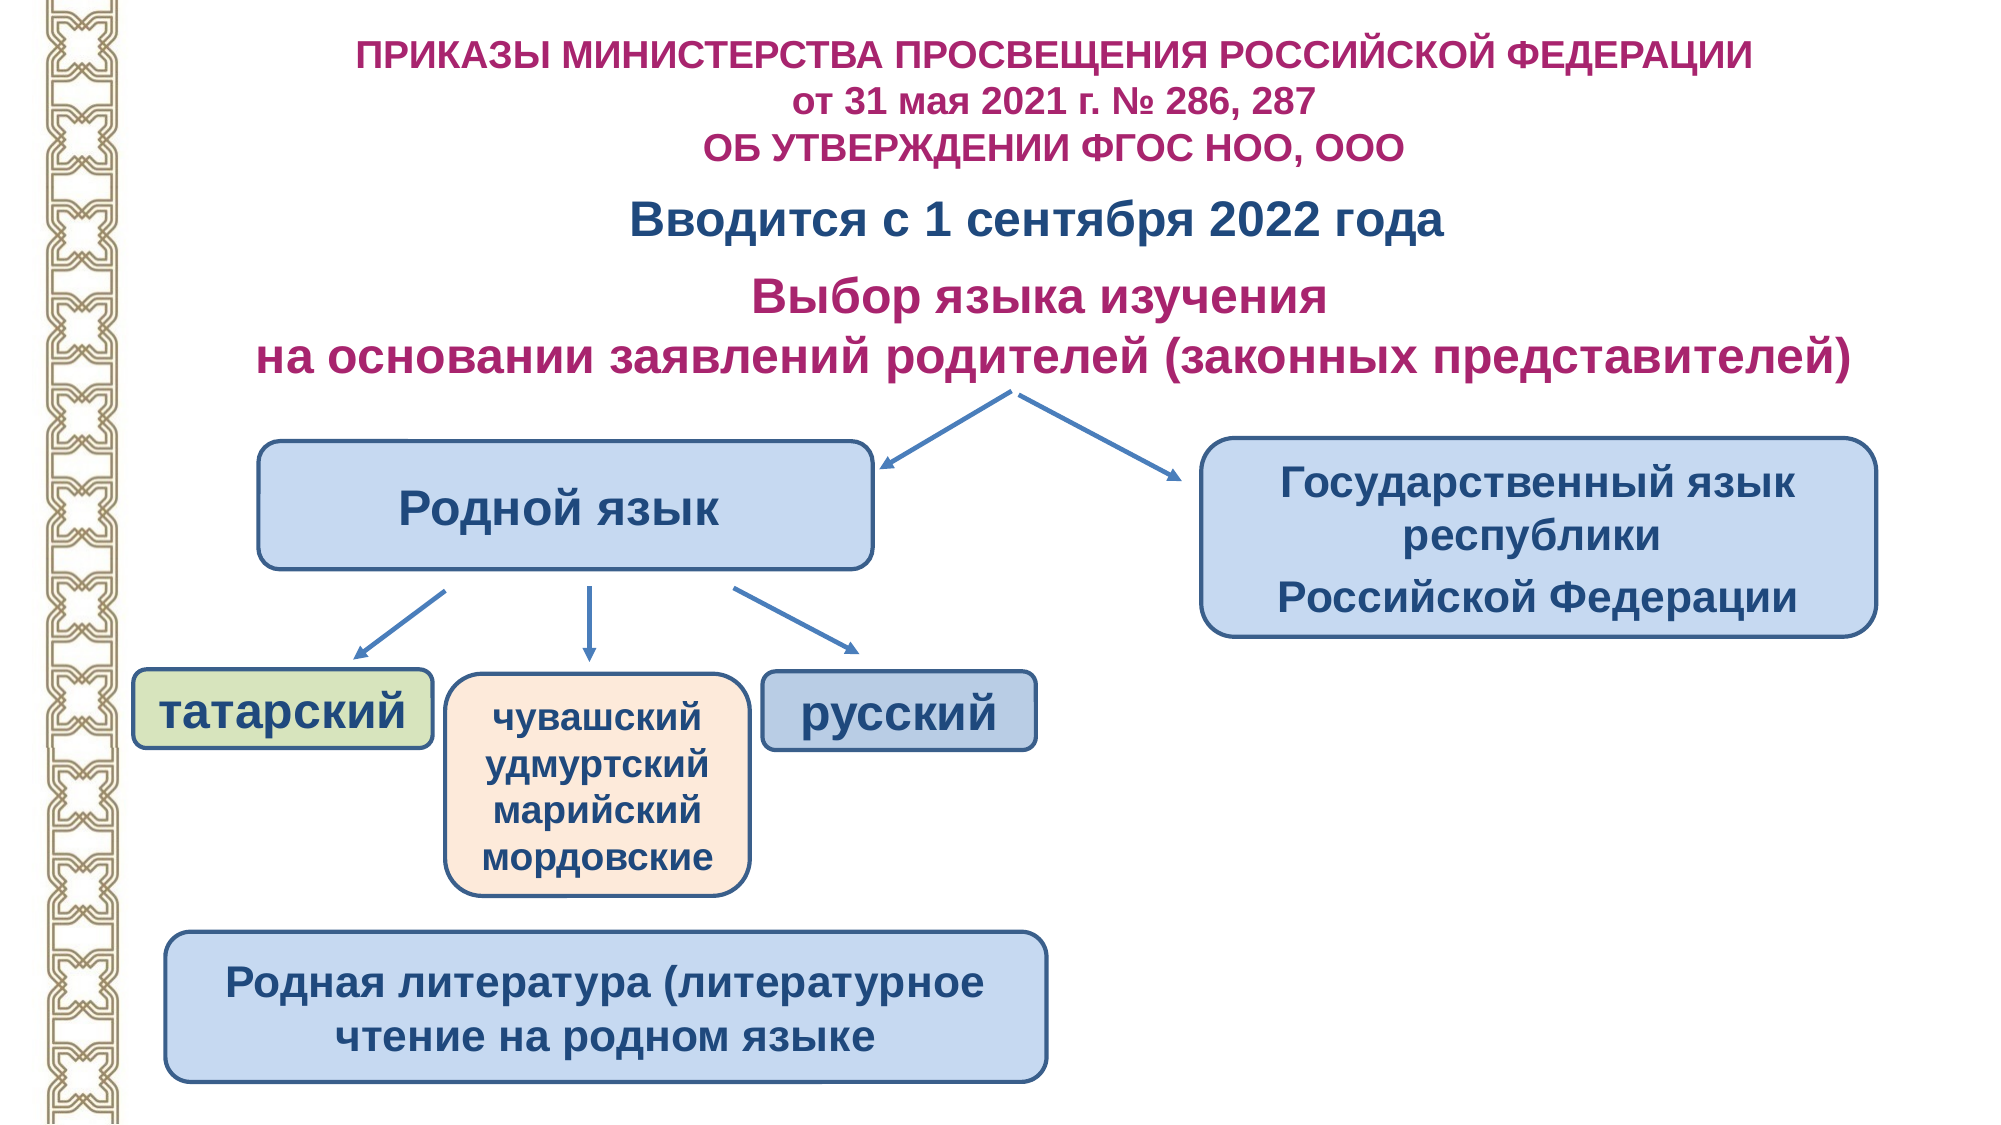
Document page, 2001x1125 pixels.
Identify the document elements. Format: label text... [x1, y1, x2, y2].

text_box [1018, 394, 1183, 482]
text_box Вводится с 1 сентября 2022 года [615, 179, 1461, 255]
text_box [352, 590, 446, 660]
text_box Выбор языка изучения на основании заявлений родителей (законных представителей) [212, 256, 1896, 452]
text_box Родная литература (литературное чтение на родном языке [163, 929, 1049, 1085]
text_box русский [760, 669, 1038, 753]
text_box Родной язык [256, 452, 875, 572]
text_box Государственный язык республики Российской Федерации [1199, 452, 1879, 639]
title ПРИКАЗЫ МИНИСТЕРСТВА ПРОСВЕЩЕНИЯ РОССИЙСКОЙ ФЕДЕРАЦИИ от 31 мая 2021 г. № 286, 287 ОБ УТВЕРЖДЕНИИ ФГОС НОО, ООО [148, 0, 1960, 200]
picture [0, 0, 2001, 1125]
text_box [733, 587, 860, 655]
text_box чувашский удмуртский марийский мордовские [443, 671, 752, 899]
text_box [879, 390, 1012, 470]
text_box татарский [131, 667, 435, 751]
